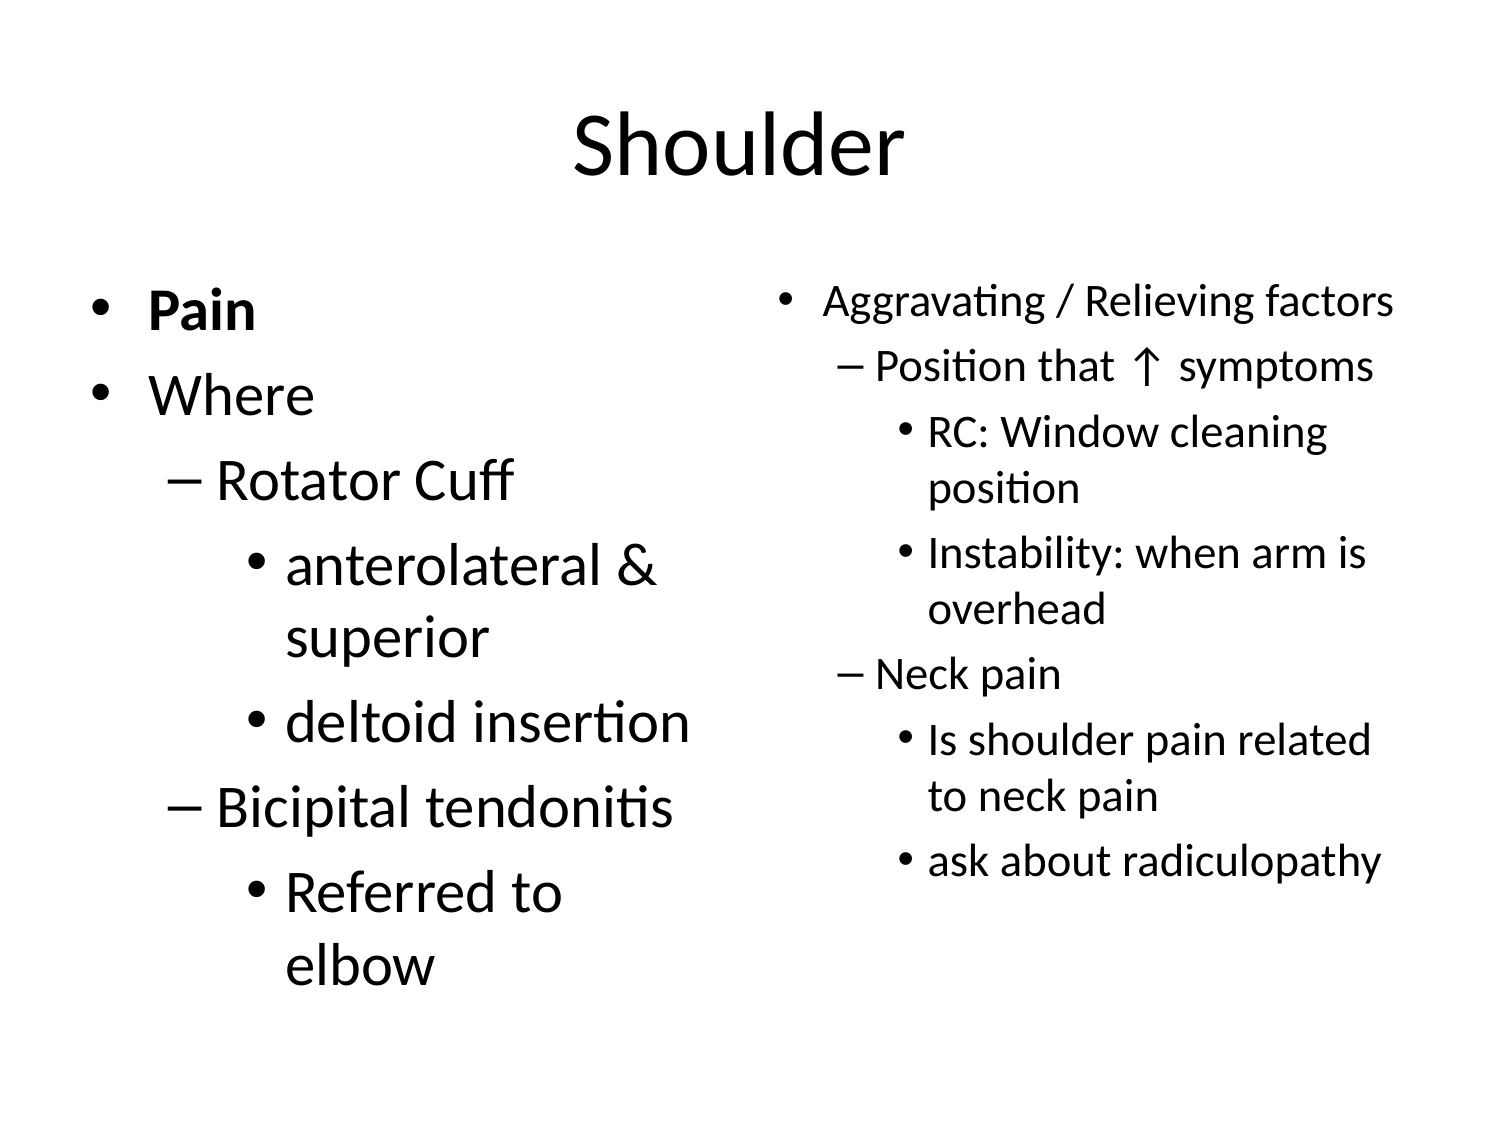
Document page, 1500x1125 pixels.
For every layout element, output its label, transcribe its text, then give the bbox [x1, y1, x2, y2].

list Aggravating / Relieving factors Position that ↑ symptoms RC: Window cleaning position Instability: when arm is overhead Neck pain Is shoulder pain related to neck pain ask about radiculopathy [762, 262, 1425, 1005]
title Shoulder [75, 45, 1425, 233]
list Pain Where Rotator Cuff anterolateral & superior deltoid insertion Bicipital tendonitis Referred to elbow [75, 262, 738, 1005]
